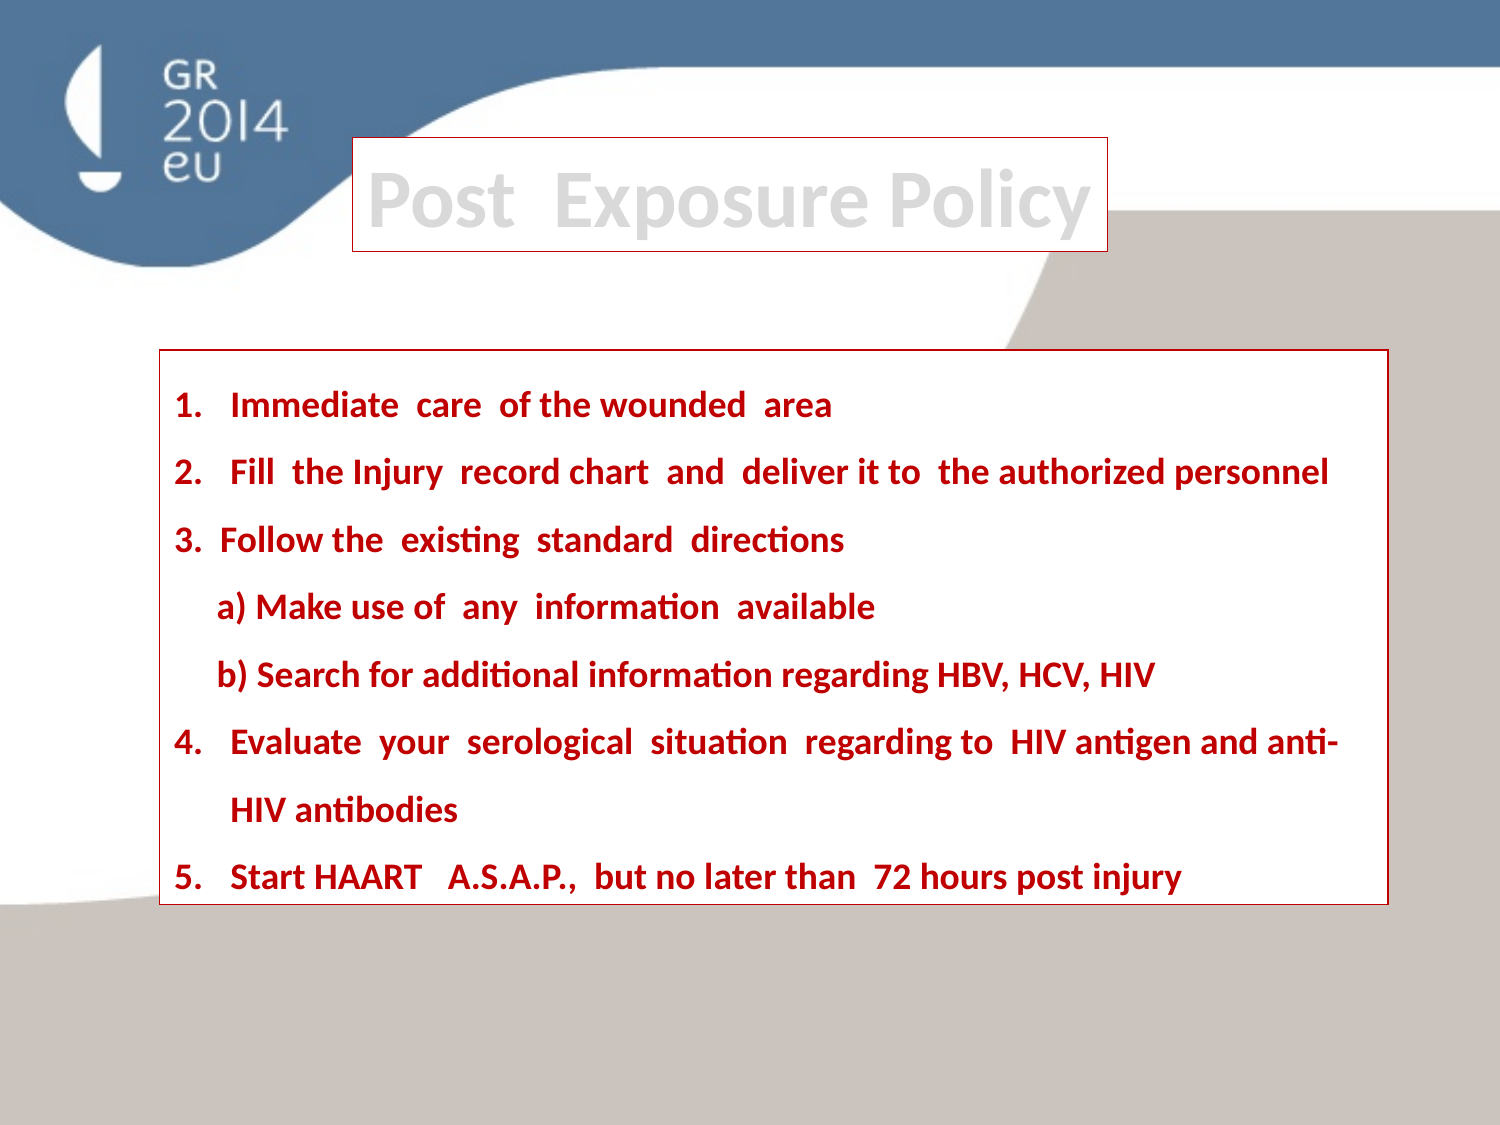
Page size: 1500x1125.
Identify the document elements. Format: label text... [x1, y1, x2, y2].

text_box Post Exposure Policy [352, 137, 1108, 252]
text_box Immediate care of the wounded area Fill the Injury record chart and deliver it to the authorized personnel 3. Follow the existing standard directions a) Make use of any information available b) Search for additional information regarding HBV, HCV, HIV Evaluate your serological situation regarding to HIV antigen and anti-HIV antibodies Start HAART A.S.A.P., but no later than 72 hours post injury [159, 349, 1388, 905]
